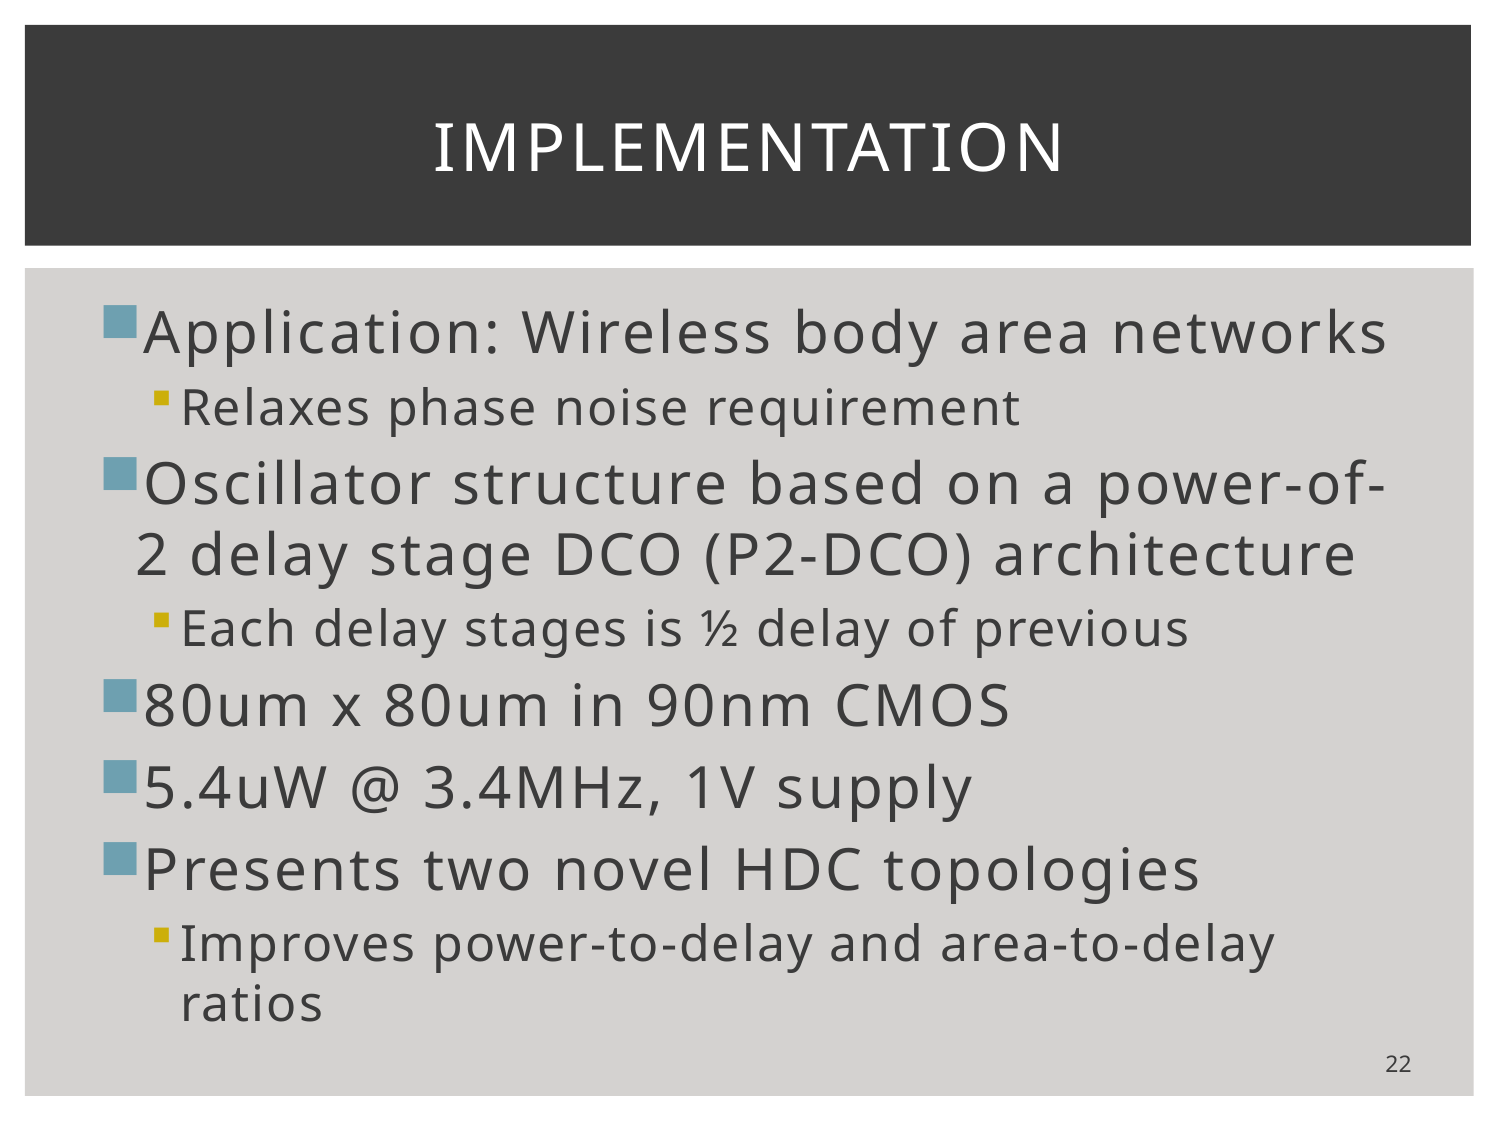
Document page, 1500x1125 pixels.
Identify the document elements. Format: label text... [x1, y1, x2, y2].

title Implementation [62, 58, 1438, 232]
slide_number 22 [1349, 1041, 1448, 1089]
list Application: Wireless body area networks Relaxes phase noise requirement Oscillator structure based on a power-of-2 delay stage DCO (P2-DCO) architecture Each delay stages is ½ delay of previous 80um x 80um in 90nm CMOS 5.4uW @ 3.4MHz, 1V supply Presents two novel HDC topologies Improves power-to-delay and area-to-delay ratios [75, 287, 1438, 1011]
